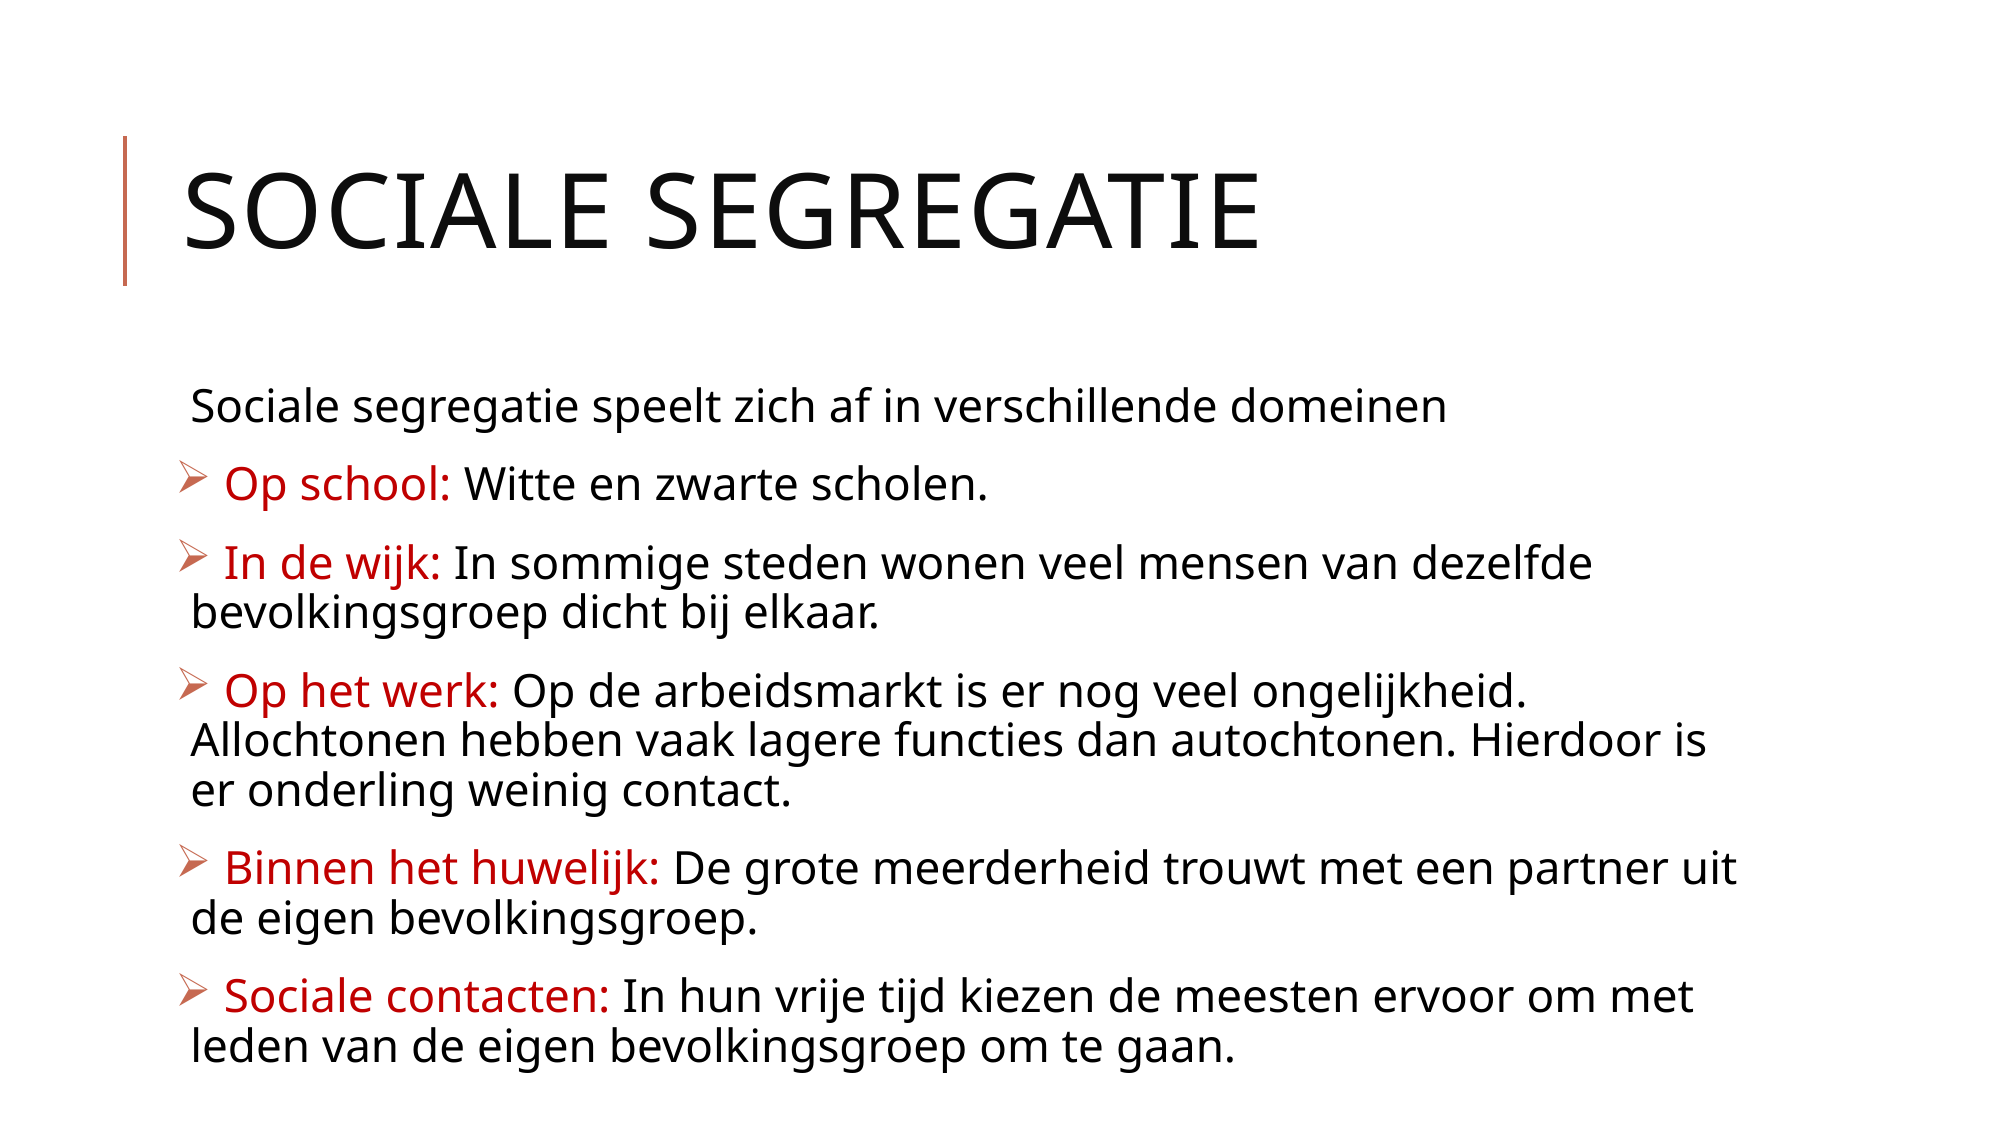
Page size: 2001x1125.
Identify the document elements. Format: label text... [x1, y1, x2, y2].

title Sociale segregatie [168, 96, 1763, 342]
list Sociale segregatie speelt zich af in verschillende domeinen Op school: Witte en zwarte scholen. In de wijk: In sommige steden wonen veel mensen van dezelfde bevolkingsgroep dicht bij elkaar. Op het werk: Op de arbeidsmarkt is er nog veel ongelijkheid. Allochtonen hebben vaak lagere functies dan autochtonen. Hierdoor is er onderling weinig contact. Binnen het huwelijk: De grote meerderheid trouwt met een partner uit de eigen bevolkingsgroep. Sociale contacten: In hun vrije tijd kiezen de meesten ervoor om met leden van de eigen bevolkingsgroep om te gaan. [168, 375, 1763, 1035]
